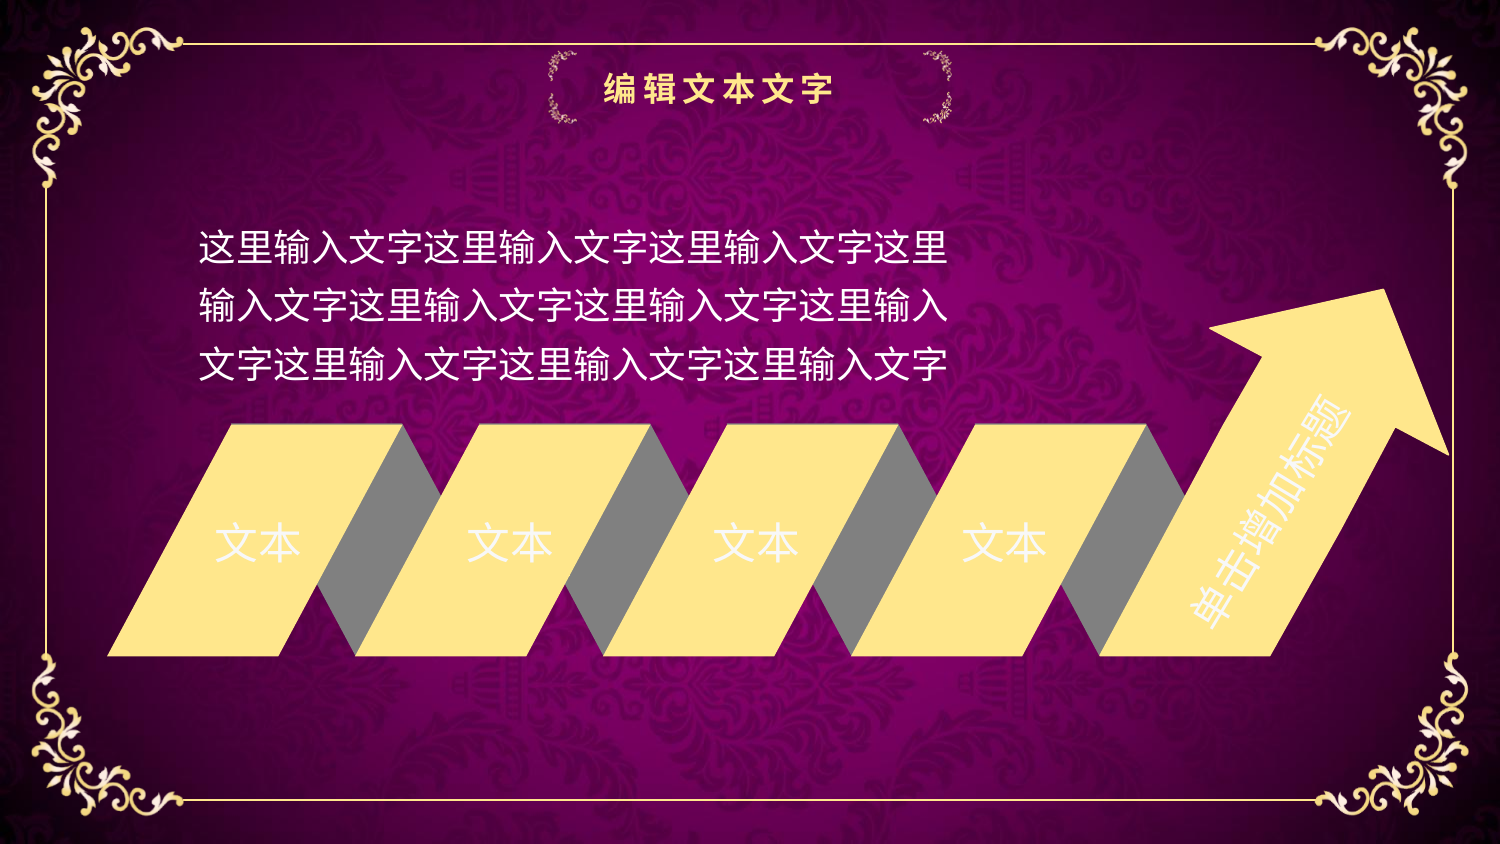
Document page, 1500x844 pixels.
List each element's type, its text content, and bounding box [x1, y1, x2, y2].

picture [0, 0, 1500, 844]
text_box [603, 425, 849, 656]
text_box 这里输入文字这里输入文字这里输入文字这里输入文字这里输入文字这里输入文字这里输入文字这里输入文字这里输入文字这里输入文字 [187, 204, 977, 392]
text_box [355, 425, 601, 656]
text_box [107, 425, 353, 656]
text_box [1140, 262, 1412, 720]
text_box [851, 425, 1135, 656]
text_box 编辑文本文字 [588, 61, 911, 116]
